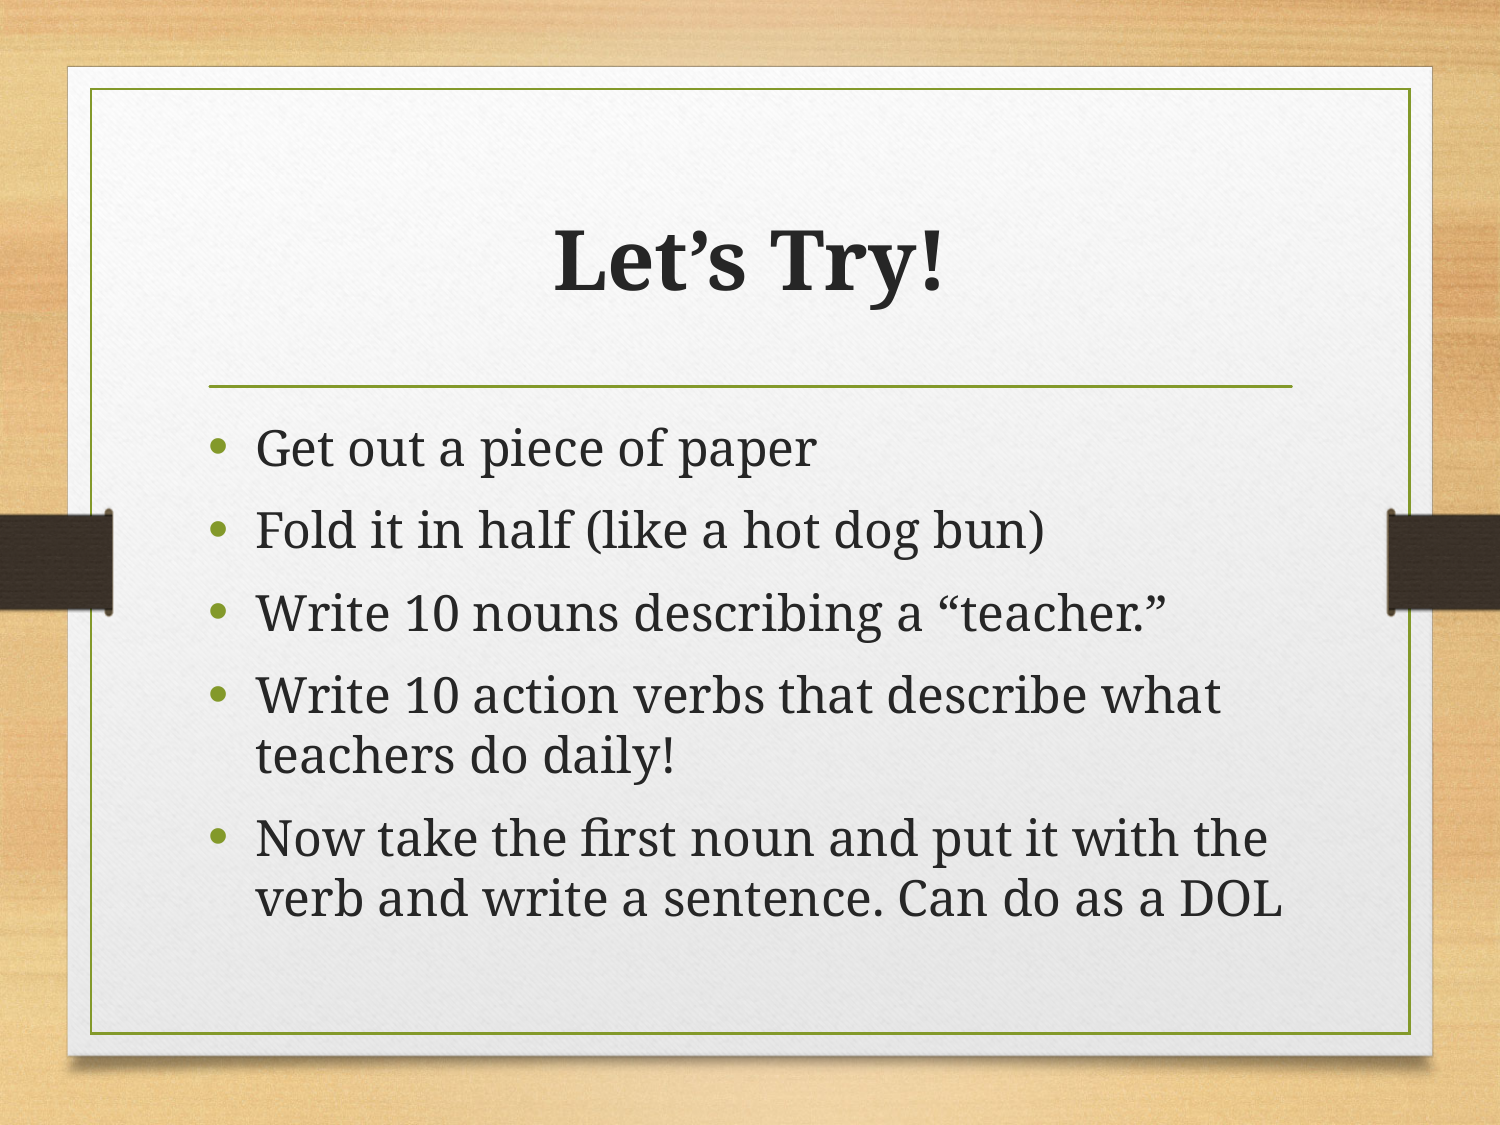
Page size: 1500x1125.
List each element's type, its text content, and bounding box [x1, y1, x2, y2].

title Let’s Try! [193, 150, 1309, 365]
list Get out a piece of paper Fold it in half (like a hot dog bun) Write 10 nouns describing a “teacher.” Write 10 action verbs that describe what teachers do daily! Now take the first noun and put it with the verb and write a sentence. Can do as a DOL [193, 408, 1309, 974]
picture [0, 0, 1500, 1125]
